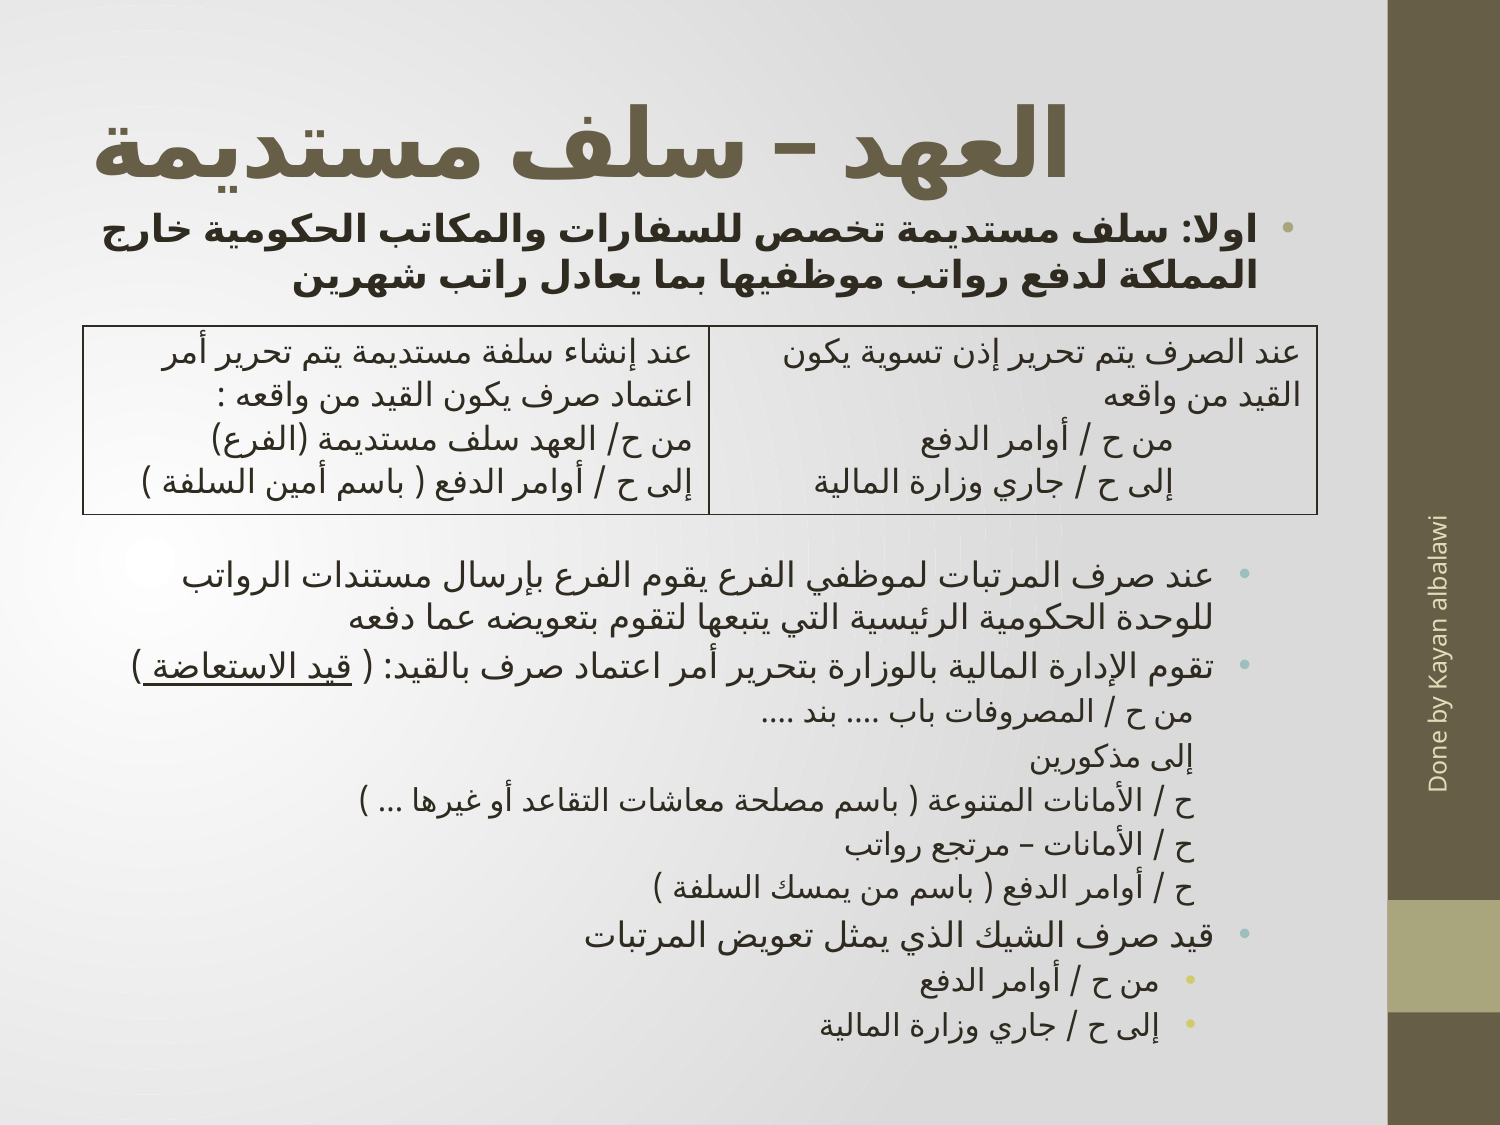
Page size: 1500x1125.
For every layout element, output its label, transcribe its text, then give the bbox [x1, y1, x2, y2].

footer Done by Kayan albalawi [1408, 500, 1469, 889]
table_header عند الصرف يتم تحرير إذن تسوية يكون القيد من واقعه من ح / أوامر الدفع إلى ح / جاري وزارة المالية [710, 327, 1316, 514]
table_header عند إنشاء سلفة مستديمة يتم تحرير أمر اعتماد صرف يكون القيد من واقعه : من ح/ العهد سلف مستديمة (الفرع) إلى ح / أوامر الدفع ( باسم أمين السلفة ) [84, 327, 708, 514]
title العهد – سلف مستديمة [75, 45, 1325, 196]
list اولا: سلف مستديمة تخصص للسفارات والمكاتب الحكومية خارج المملكة لدفع رواتب موظفيها بما يعادل راتب شهرين عند صرف المرتبات لموظفي الفرع يقوم الفرع بإرسال مستندات الرواتب للوحدة الحكومية الرئيسية التي يتبعها لتقوم بتعويضه عما دفعه تقوم الإدارة المالية بالوزارة بتحرير أمر اعتماد صرف بالقيد: ( قيد الاستعاضة ) من ح / المصروفات باب .... بند .... إلى مذكورين ح / الأمانات المتنوعة ( باسم مصلحة معاشات التقاعد أو غيرها ... ) ح / الأمانات – مرتجع رواتب ح / أوامر الدفع ( باسم من يمسك السلفة ) قيد صرف الشيك الذي يمثل تعويض المرتبات من ح / أوامر الدفع إلى ح / جاري وزارة المالية [75, 196, 1325, 1050]
